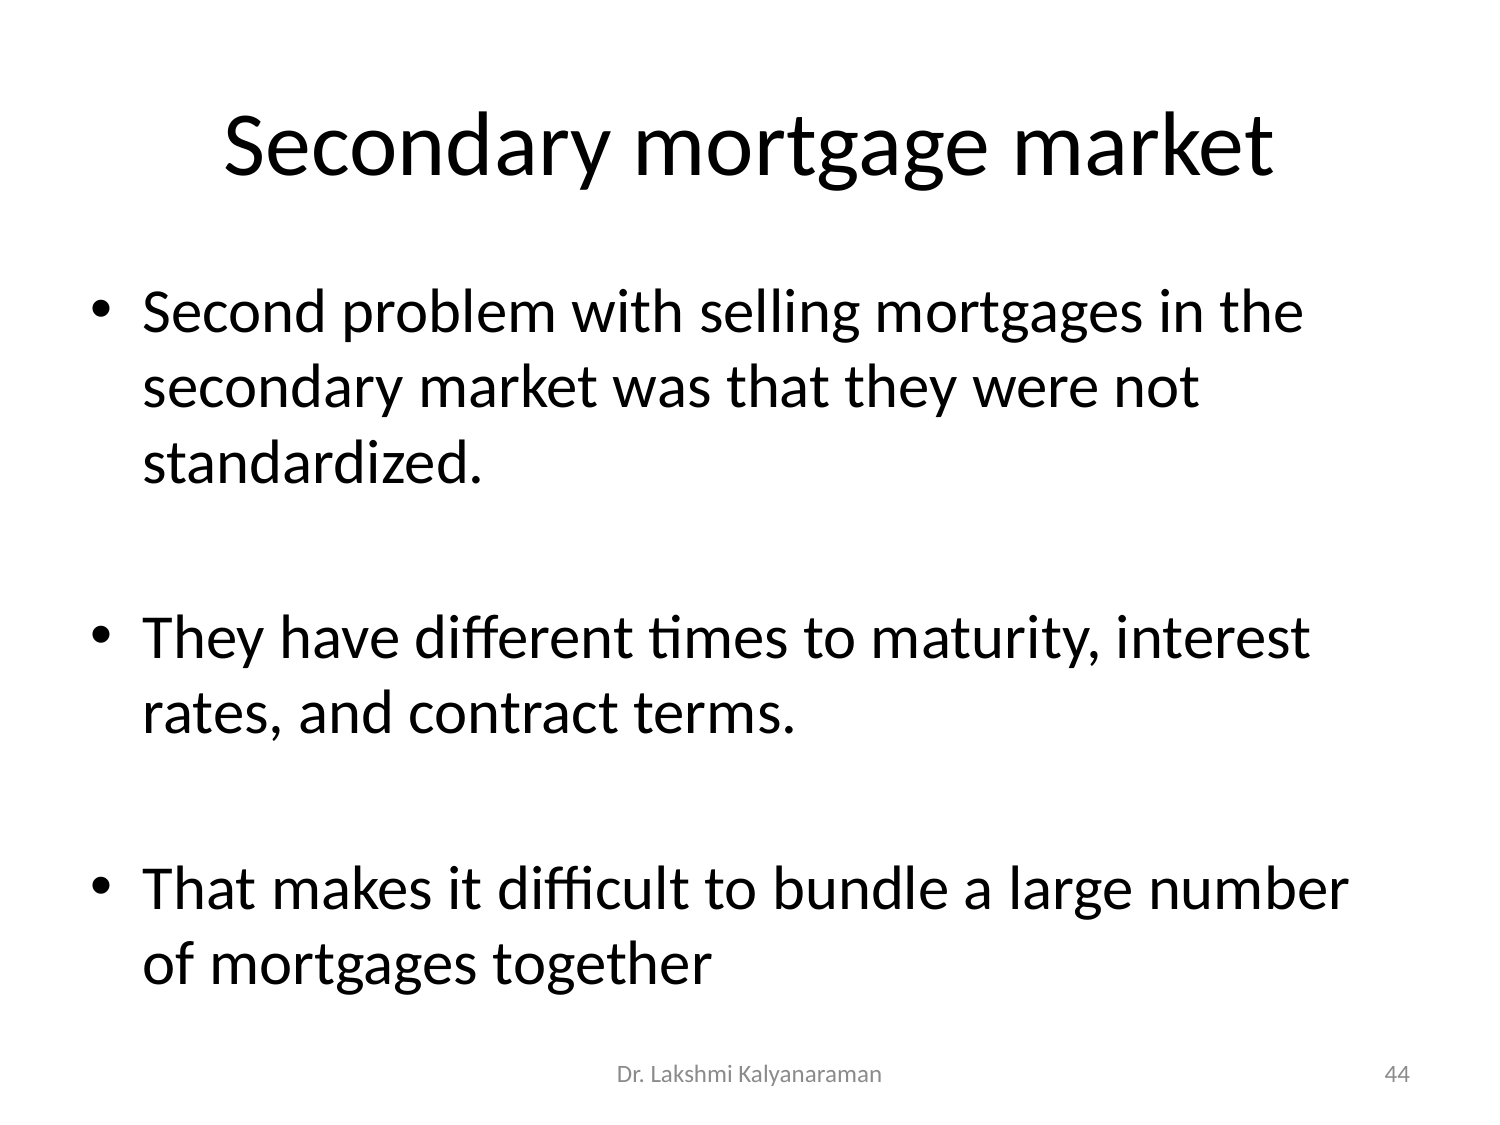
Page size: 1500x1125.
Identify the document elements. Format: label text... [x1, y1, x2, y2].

slide_number 44 [1074, 1042, 1425, 1103]
title Secondary mortgage market [75, 45, 1425, 233]
list Second problem with selling mortgages in the secondary market was that they were not standardized. They have different times to maturity, interest rates, and contract terms. That makes it difficult to bundle a large number of mortgages together [75, 262, 1425, 1005]
footer Dr. Lakshmi Kalyanaraman [512, 1042, 988, 1103]
